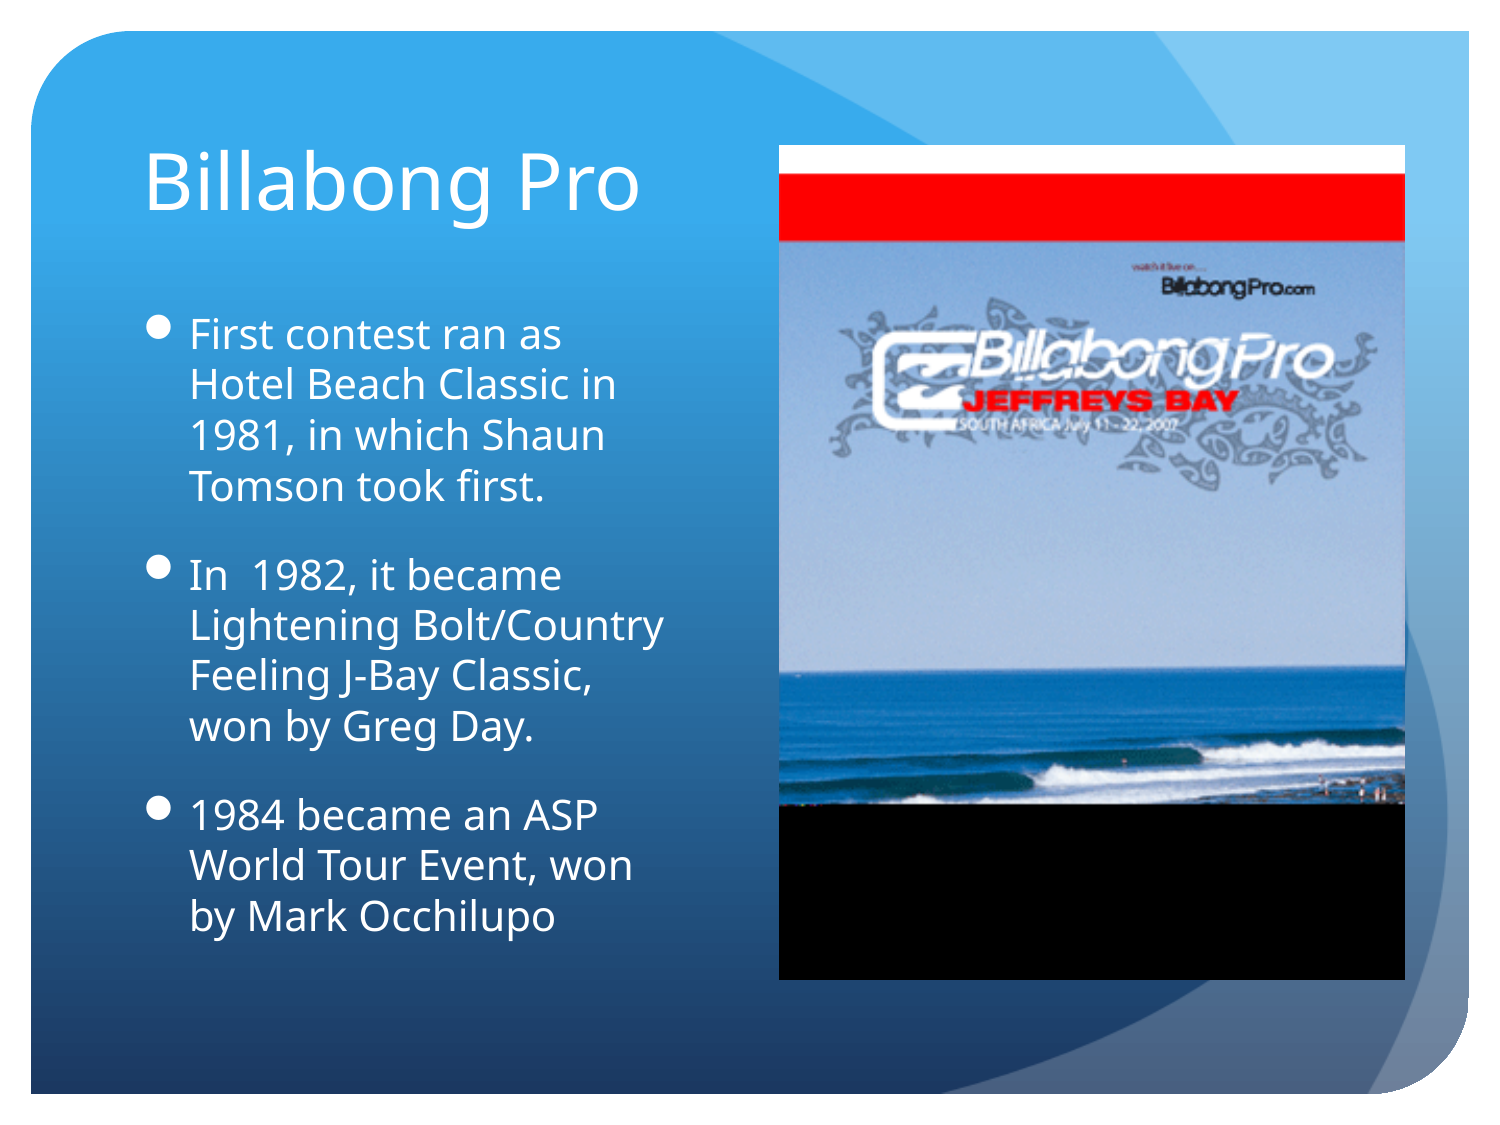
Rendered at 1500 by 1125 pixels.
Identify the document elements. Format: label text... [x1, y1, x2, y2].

title Billabong Pro [127, 62, 1372, 234]
picture [24, 30, 1473, 1094]
list First contest ran as Hotel Beach Classic in 1981, in which Shaun Tomson took first. In 1982, it became Lightening Bolt/Country Feeling J-Bay Classic, won by Greg Day. 1984 became an ASP World Tour Event, won by Mark Occhilupo [127, 299, 688, 991]
